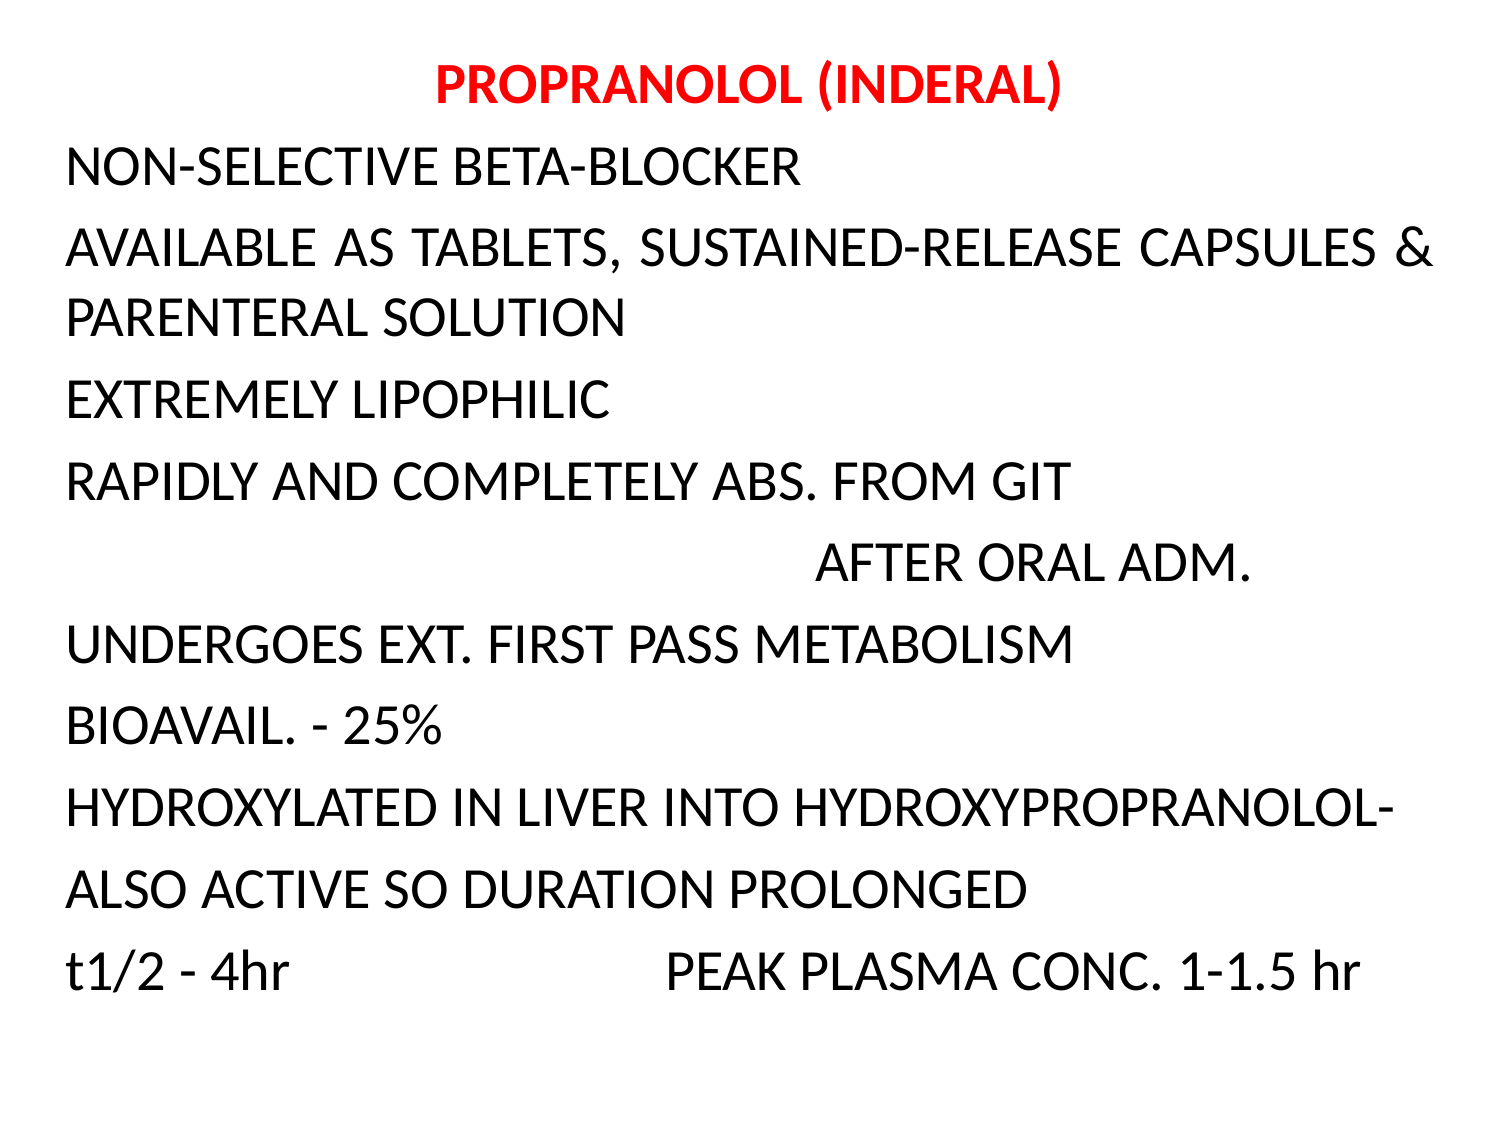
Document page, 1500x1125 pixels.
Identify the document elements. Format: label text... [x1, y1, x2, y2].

list PROPRANOLOL (INDERAL) NON-SELECTIVE BETA-BLOCKER AVAILABLE AS TABLETS, SUSTAINED-RELEASE CAPSULES & PARENTERAL SOLUTION EXTREMELY LIPOPHILIC RAPIDLY AND COMPLETELY ABS. FROM GIT AFTER ORAL ADM. UNDERGOES EXT. FIRST PASS METABOLISM BIOAVAIL. - 25% HYDROXYLATED IN LIVER INTO HYDROXYPROPRANOLOL- ALSO ACTIVE SO DURATION PROLONGED t1/2 - 4hr PEAK PLASMA CONC. 1-1.5 hr [50, 37, 1450, 1088]
